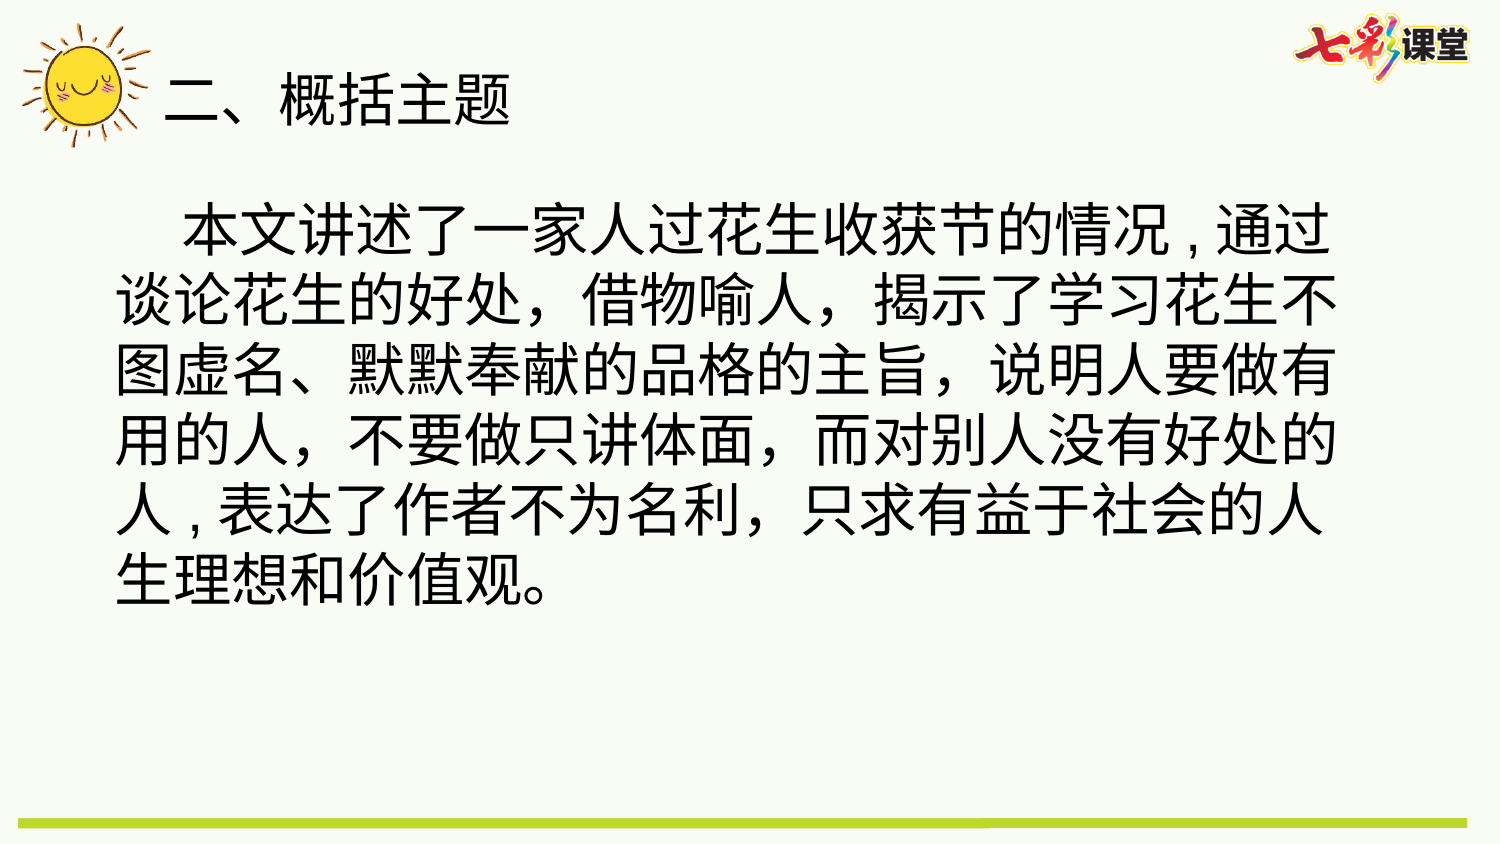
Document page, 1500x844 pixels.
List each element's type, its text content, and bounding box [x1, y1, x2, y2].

picture [18, 771, 1467, 844]
text_box 本文讲述了一家人过花生收获节的情况,通过谈论花生的好处，借物喻人，揭示了学习花生不图虚名、默默奉献的品格的主旨，说明人要做有用的人，不要做只讲体面，而对别人没有好处的人,表达了作者不为名利，只求有益于社会的人生理想和价值观。 [100, 185, 1376, 621]
text_box 二、概括主题 [147, 55, 606, 141]
picture [1291, 9, 1472, 87]
picture [0, 0, 173, 172]
